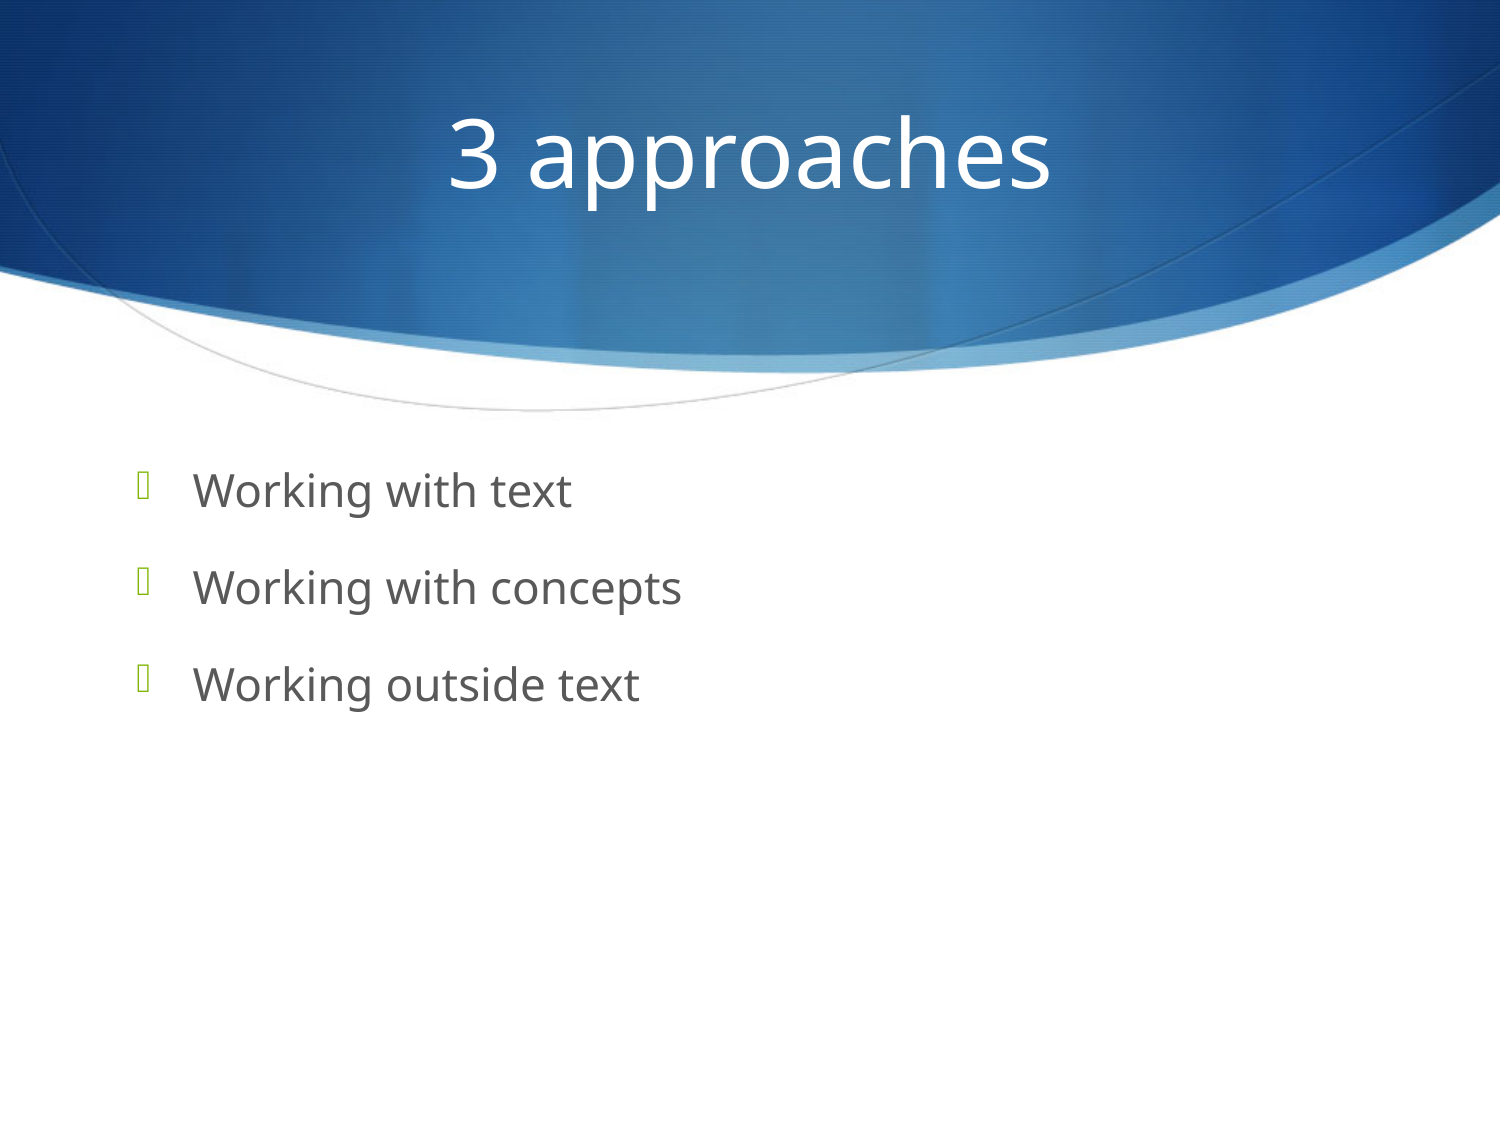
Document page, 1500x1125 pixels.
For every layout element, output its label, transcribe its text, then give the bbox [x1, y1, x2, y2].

title 3 approaches [75, 56, 1425, 245]
picture [0, 0, 1500, 1125]
list Working with text Working with concepts Working outside text [121, 454, 1379, 991]
